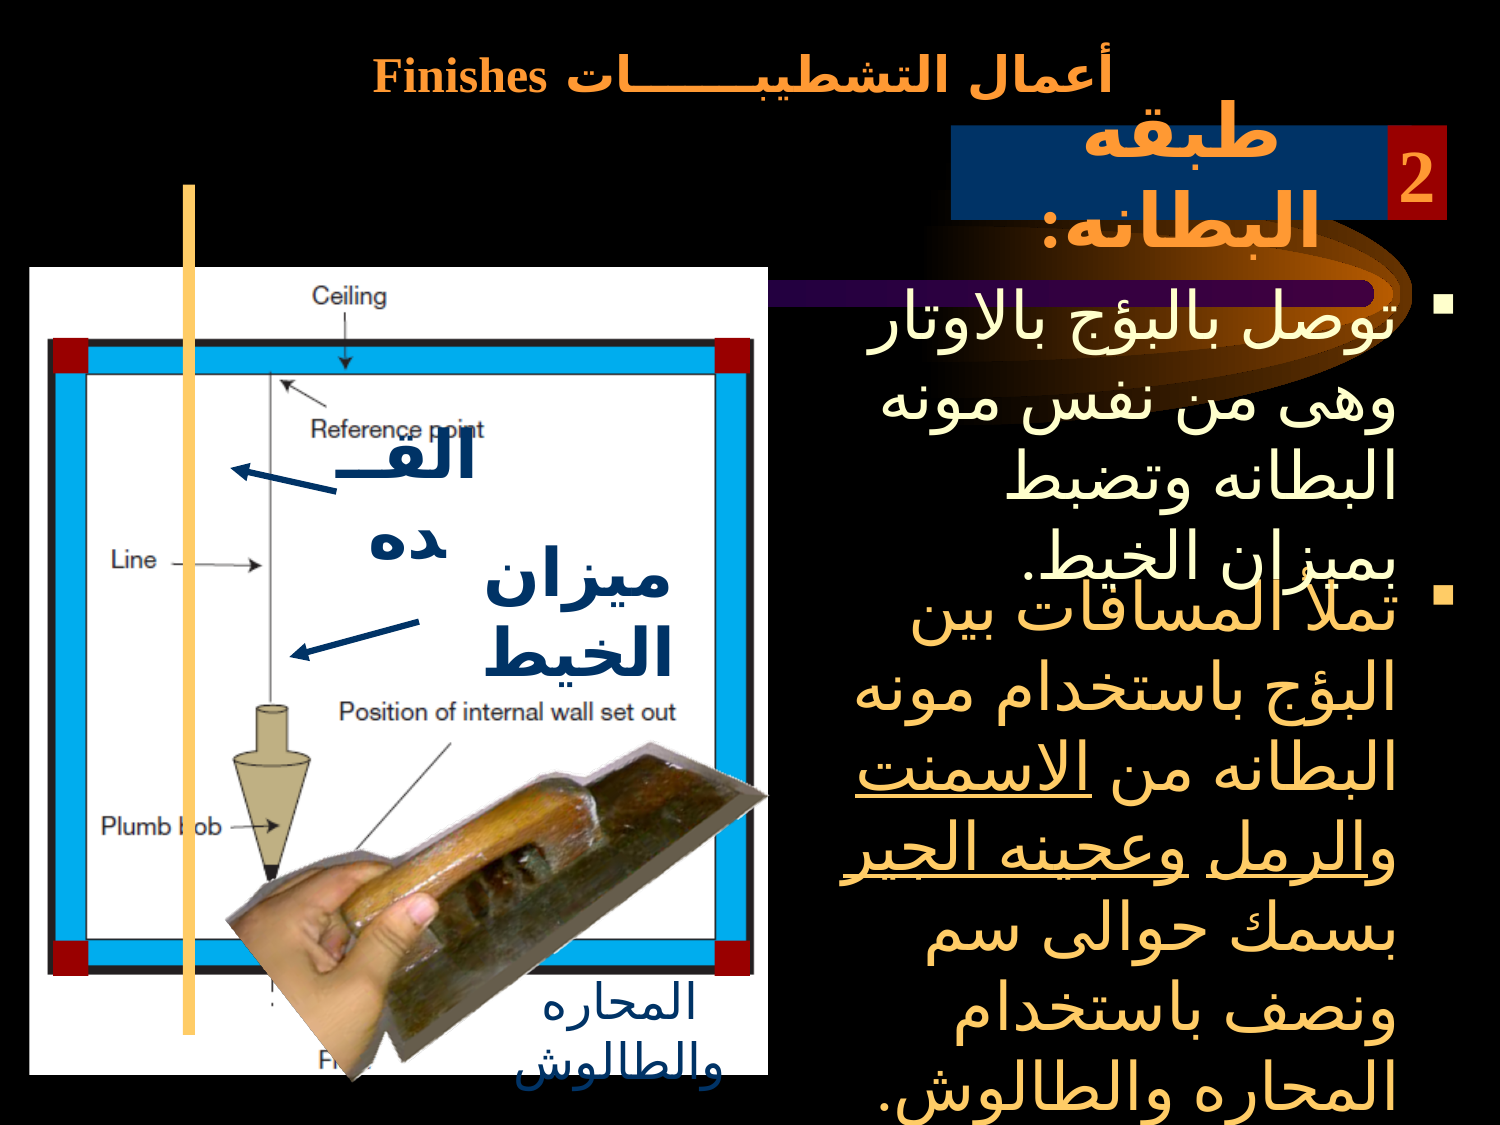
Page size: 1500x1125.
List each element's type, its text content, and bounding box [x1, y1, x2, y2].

text_box تملأ المسافات بين البؤج باستخدام مونه البطانه من الاسمنت والرمل وعجينه الجير بسمك حوالى سم ونصف باستخدام المحاره والطالوش. [773, 605, 1459, 1083]
text_box [182, 184, 195, 265]
text_box 2 [1387, 125, 1447, 220]
picture [29, 266, 796, 1120]
text_box طبقه البطانه: [950, 125, 1387, 220]
text_box أعمال التشطيبـــــــات Finishes [324, 30, 1164, 114]
text_box توصل بالبؤج بالاوتار وهى من نفس مونه البطانه وتضبط بميزان الخيط. [809, 314, 1459, 551]
